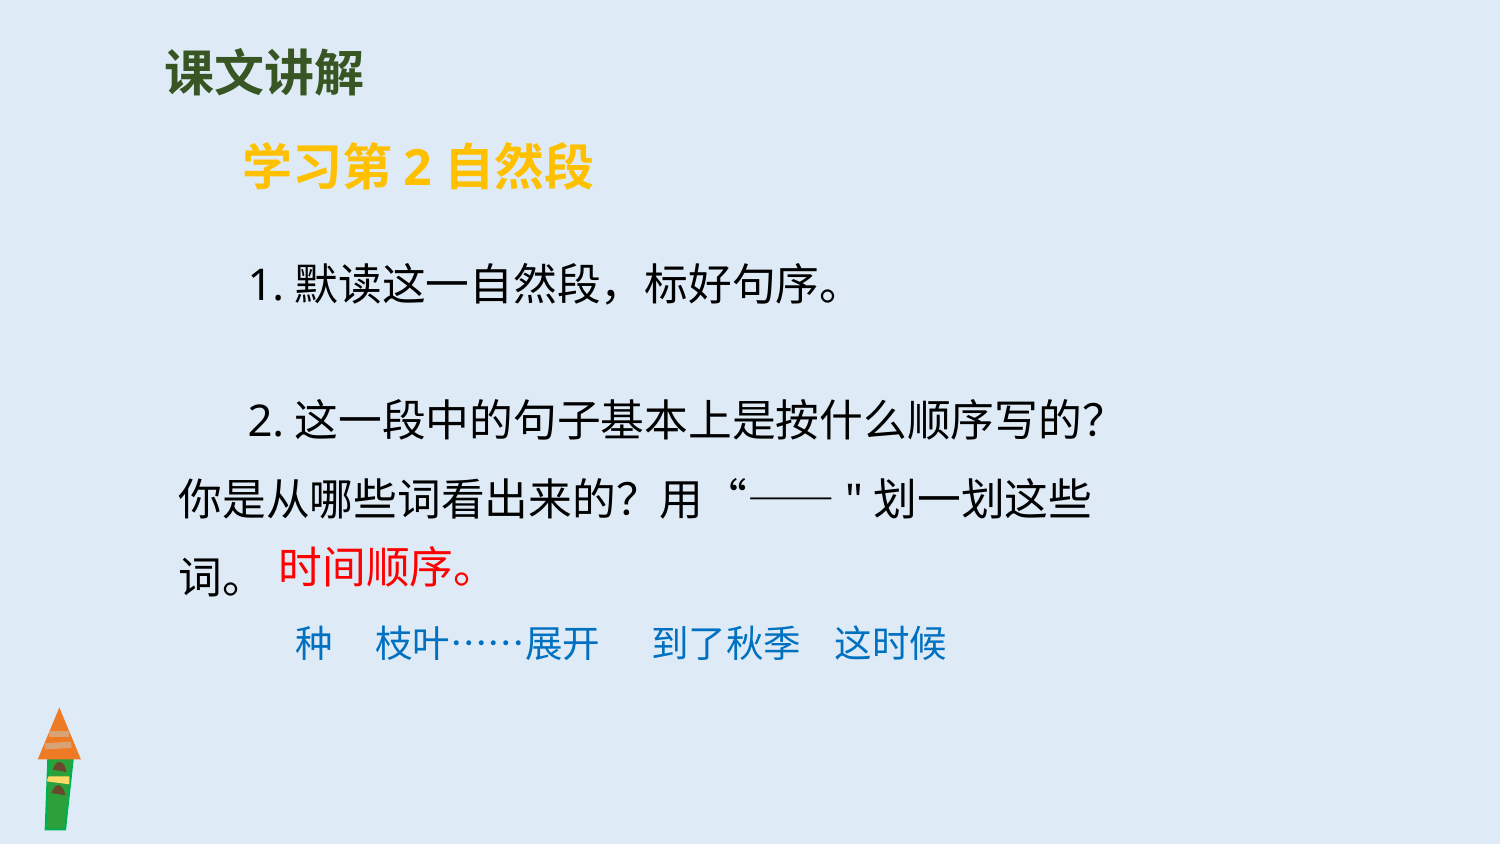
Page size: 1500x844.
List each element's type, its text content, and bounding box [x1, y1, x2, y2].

text_box 学习第2自然段 [230, 130, 606, 202]
text_box 1.默读这一自然段，标好句序。 [167, 224, 986, 315]
text_box 种 枝叶……展开 到了秋季 这时候 [209, 608, 1034, 677]
text_box 2.这一段中的句子基本上是按什么顺序写的？你是从哪些词看出来的？用“——"划一划这些词。 [167, 360, 1140, 609]
text_box 课文讲解 [152, 35, 376, 107]
text_box 时间顺序。 [266, 504, 487, 603]
